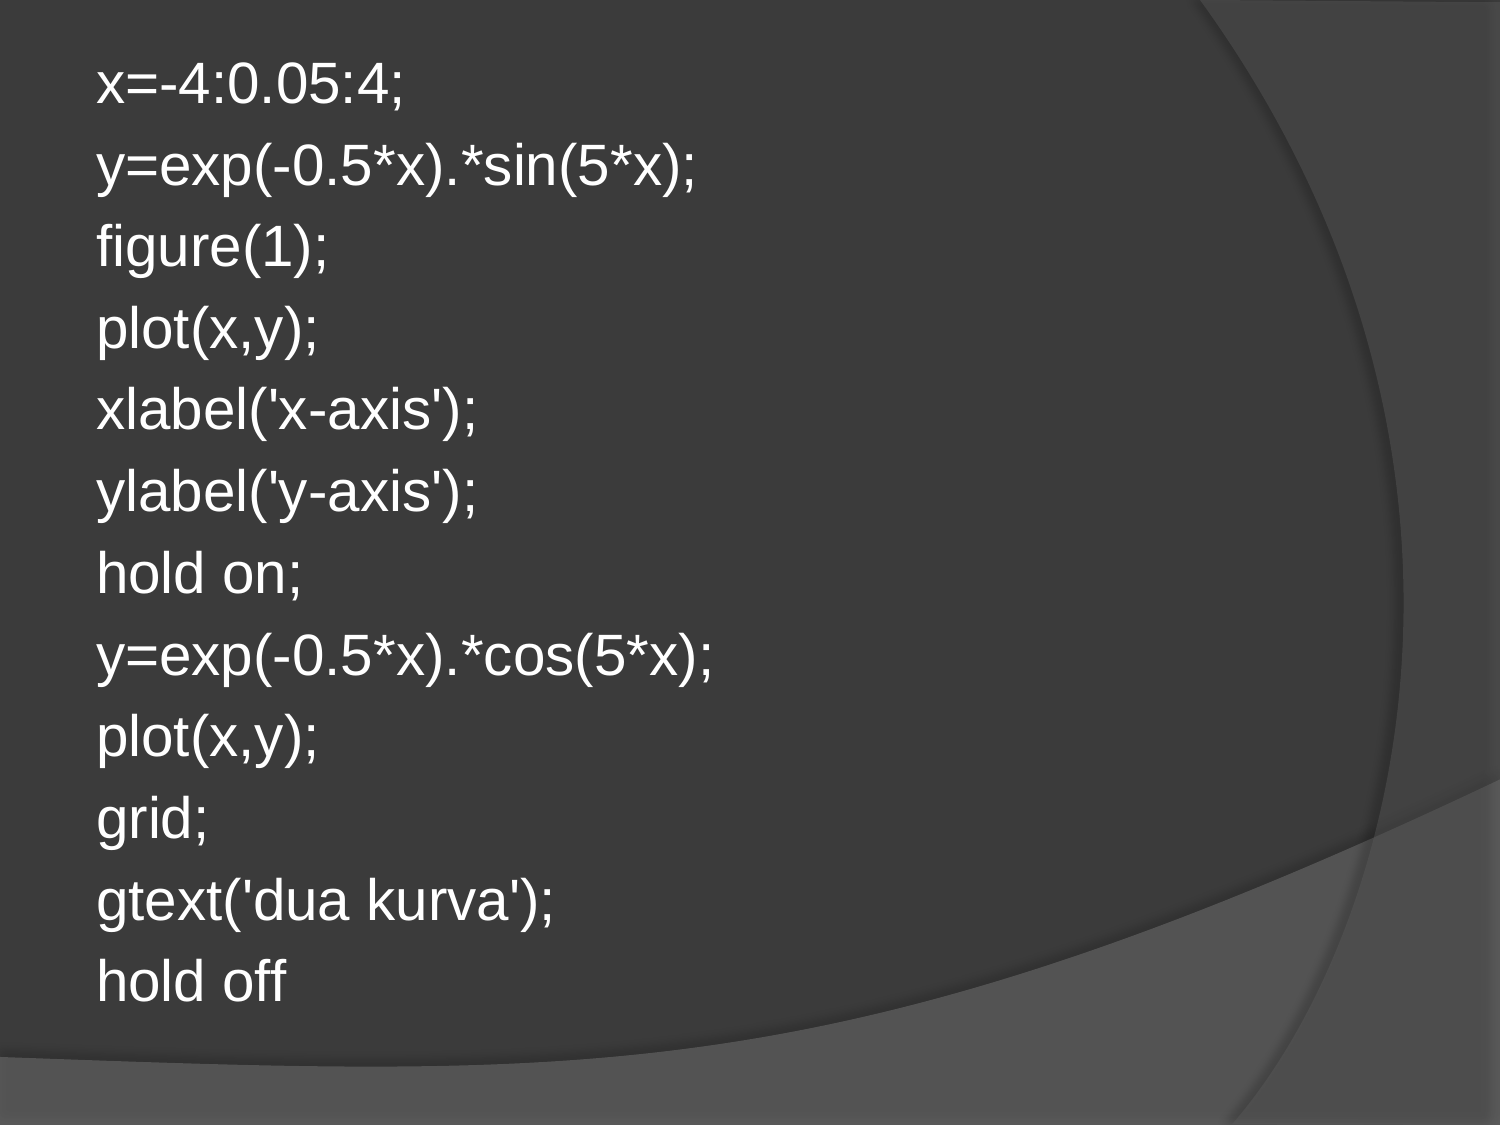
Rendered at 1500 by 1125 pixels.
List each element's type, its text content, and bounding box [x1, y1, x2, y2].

list x=-4:0.05:4; y=exp(-0.5*x).*sin(5*x); figure(1); plot(x,y); xlabel('x-axis'); ylabel('y-axis'); hold on; y=exp(-0.5*x).*cos(5*x); plot(x,y); grid; gtext('dua kurva'); hold off [74, 37, 1426, 1088]
